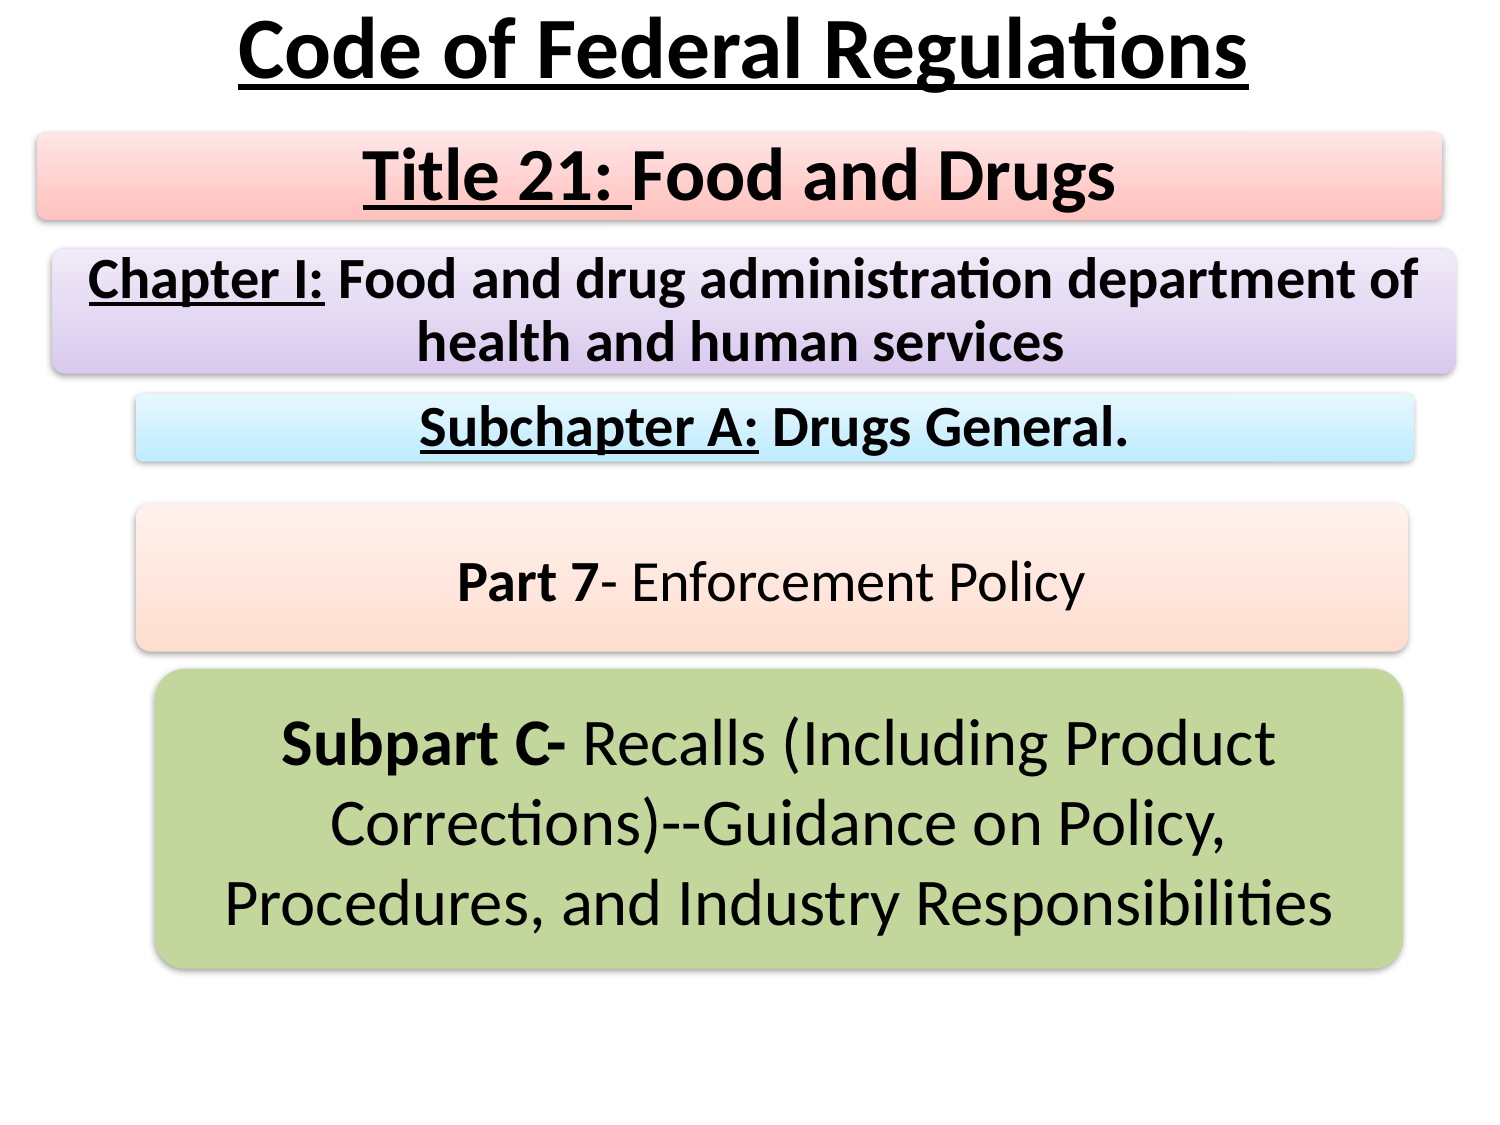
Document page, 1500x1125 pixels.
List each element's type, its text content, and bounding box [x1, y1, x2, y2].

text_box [52, 248, 1457, 374]
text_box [135, 503, 1409, 652]
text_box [37, 132, 1443, 221]
title Code of Federal Regulations [75, 12, 1413, 75]
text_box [154, 668, 1404, 969]
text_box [135, 393, 1414, 462]
